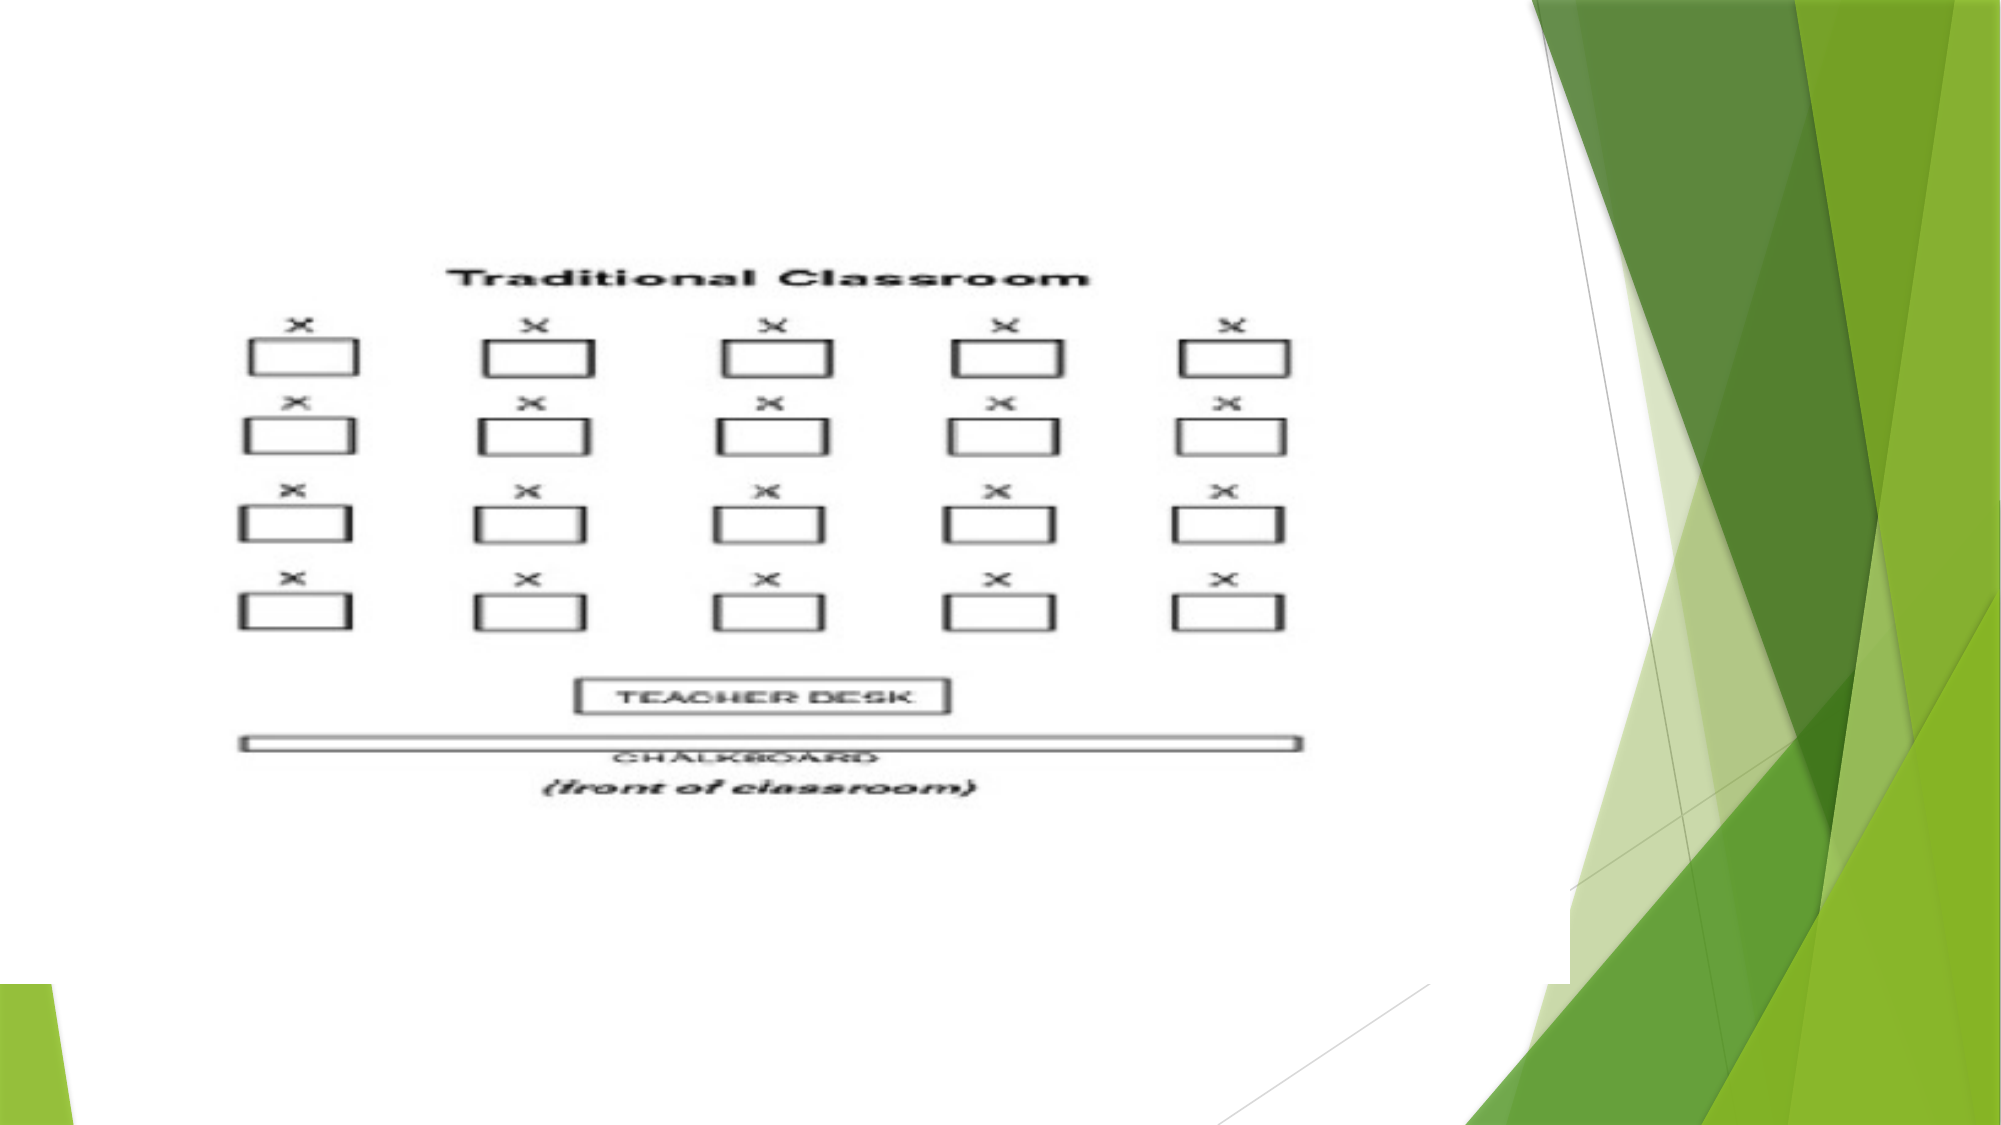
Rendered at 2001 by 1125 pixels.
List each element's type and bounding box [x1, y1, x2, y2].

picture [0, 200, 1570, 984]
